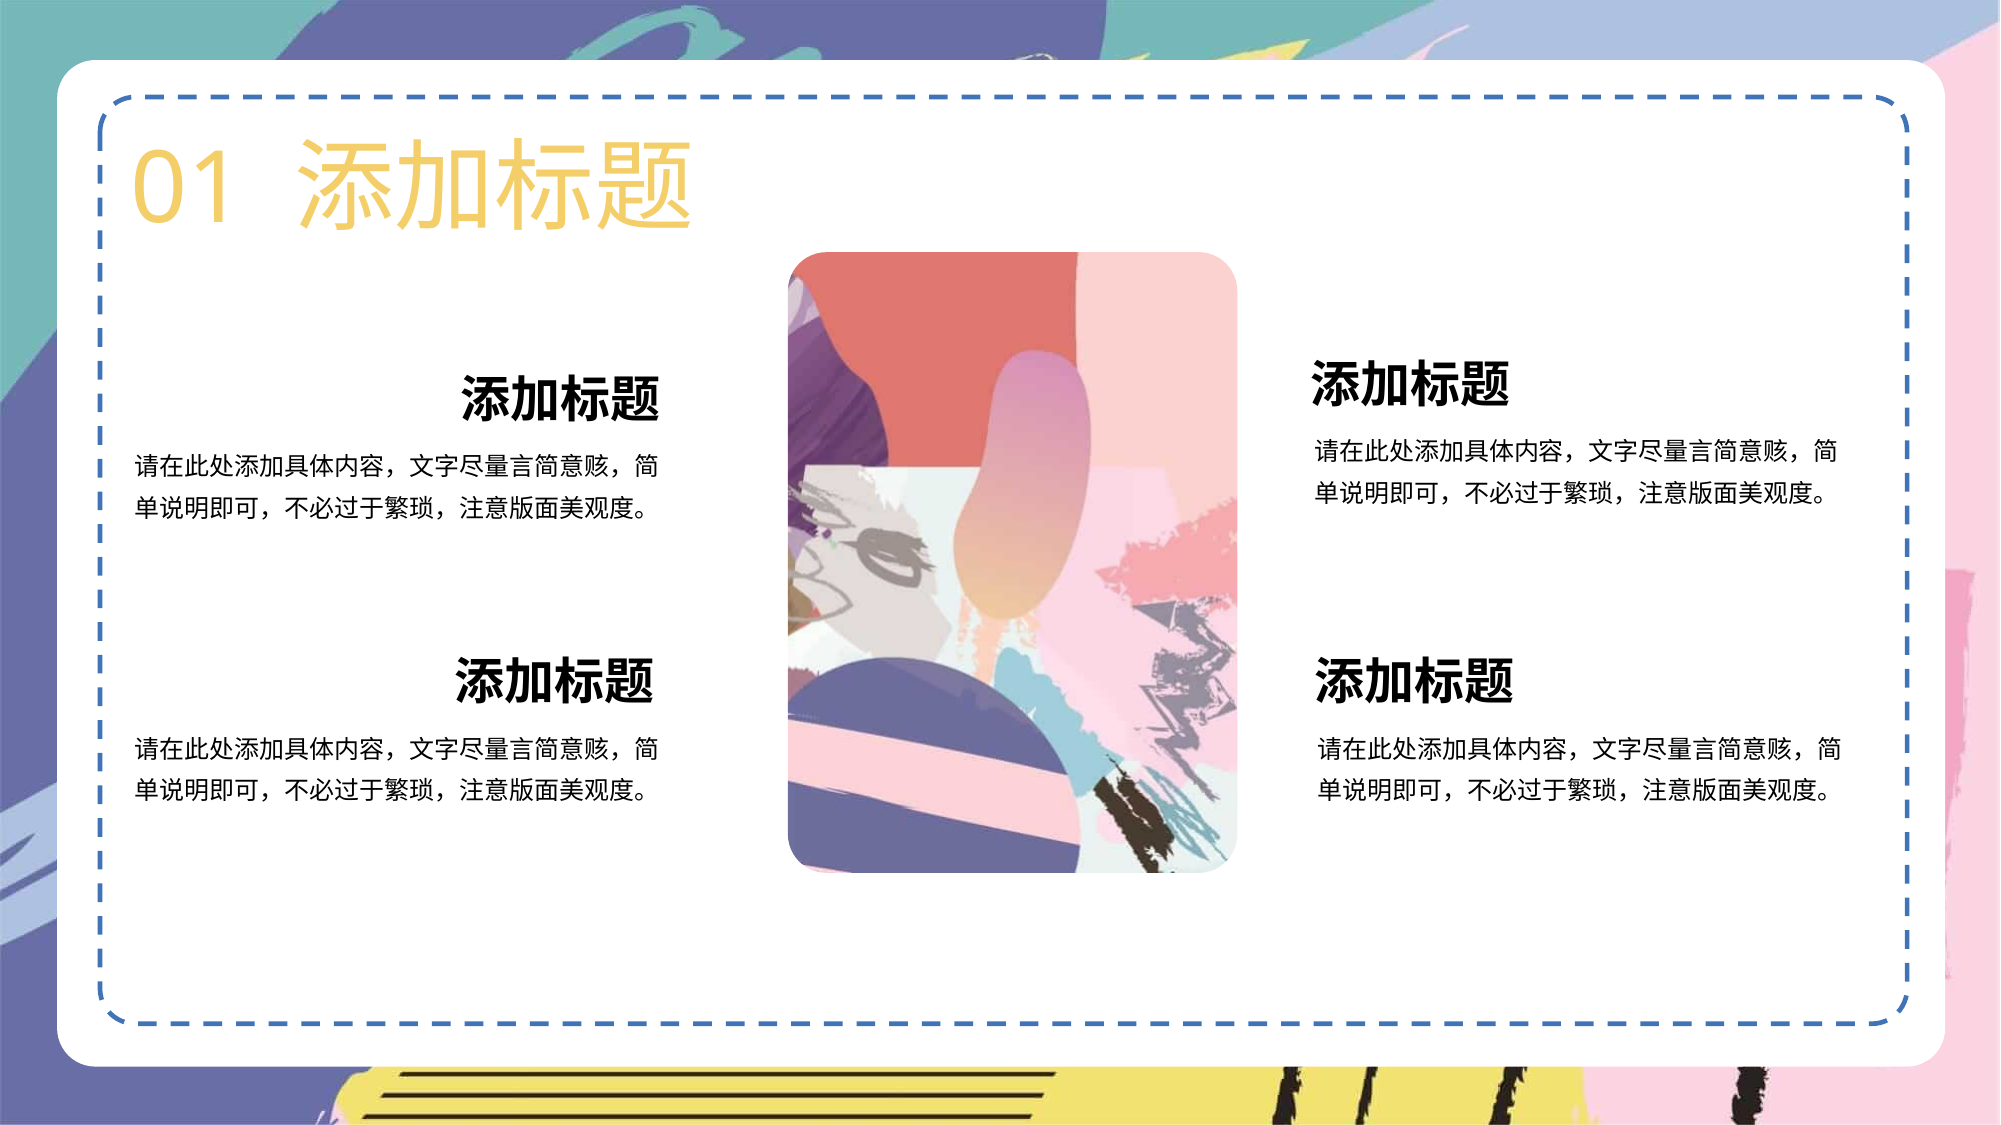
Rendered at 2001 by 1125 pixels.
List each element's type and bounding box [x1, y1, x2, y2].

text_box [119, 642, 679, 809]
text_box [57, 60, 1946, 1067]
text_box [1323, 344, 1857, 604]
text_box [1299, 642, 1875, 898]
text_box [120, 360, 686, 527]
picture [0, 0, 2000, 1125]
